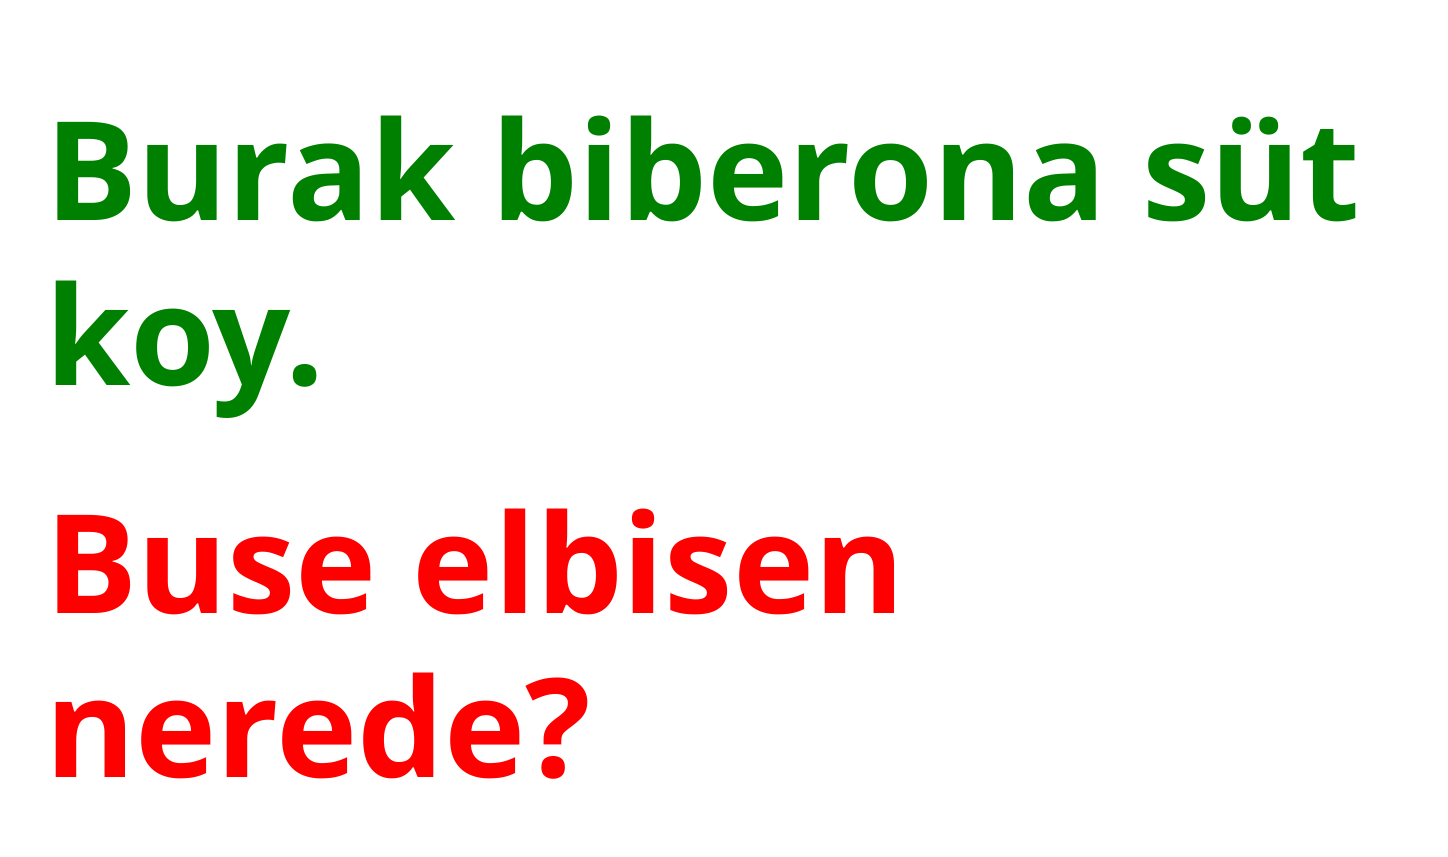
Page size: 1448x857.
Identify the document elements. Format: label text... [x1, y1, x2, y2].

text_box Burak biberona süt koy. Buse elbisen nerede? Koluma kelebek kondu. [32, 76, 1427, 857]
